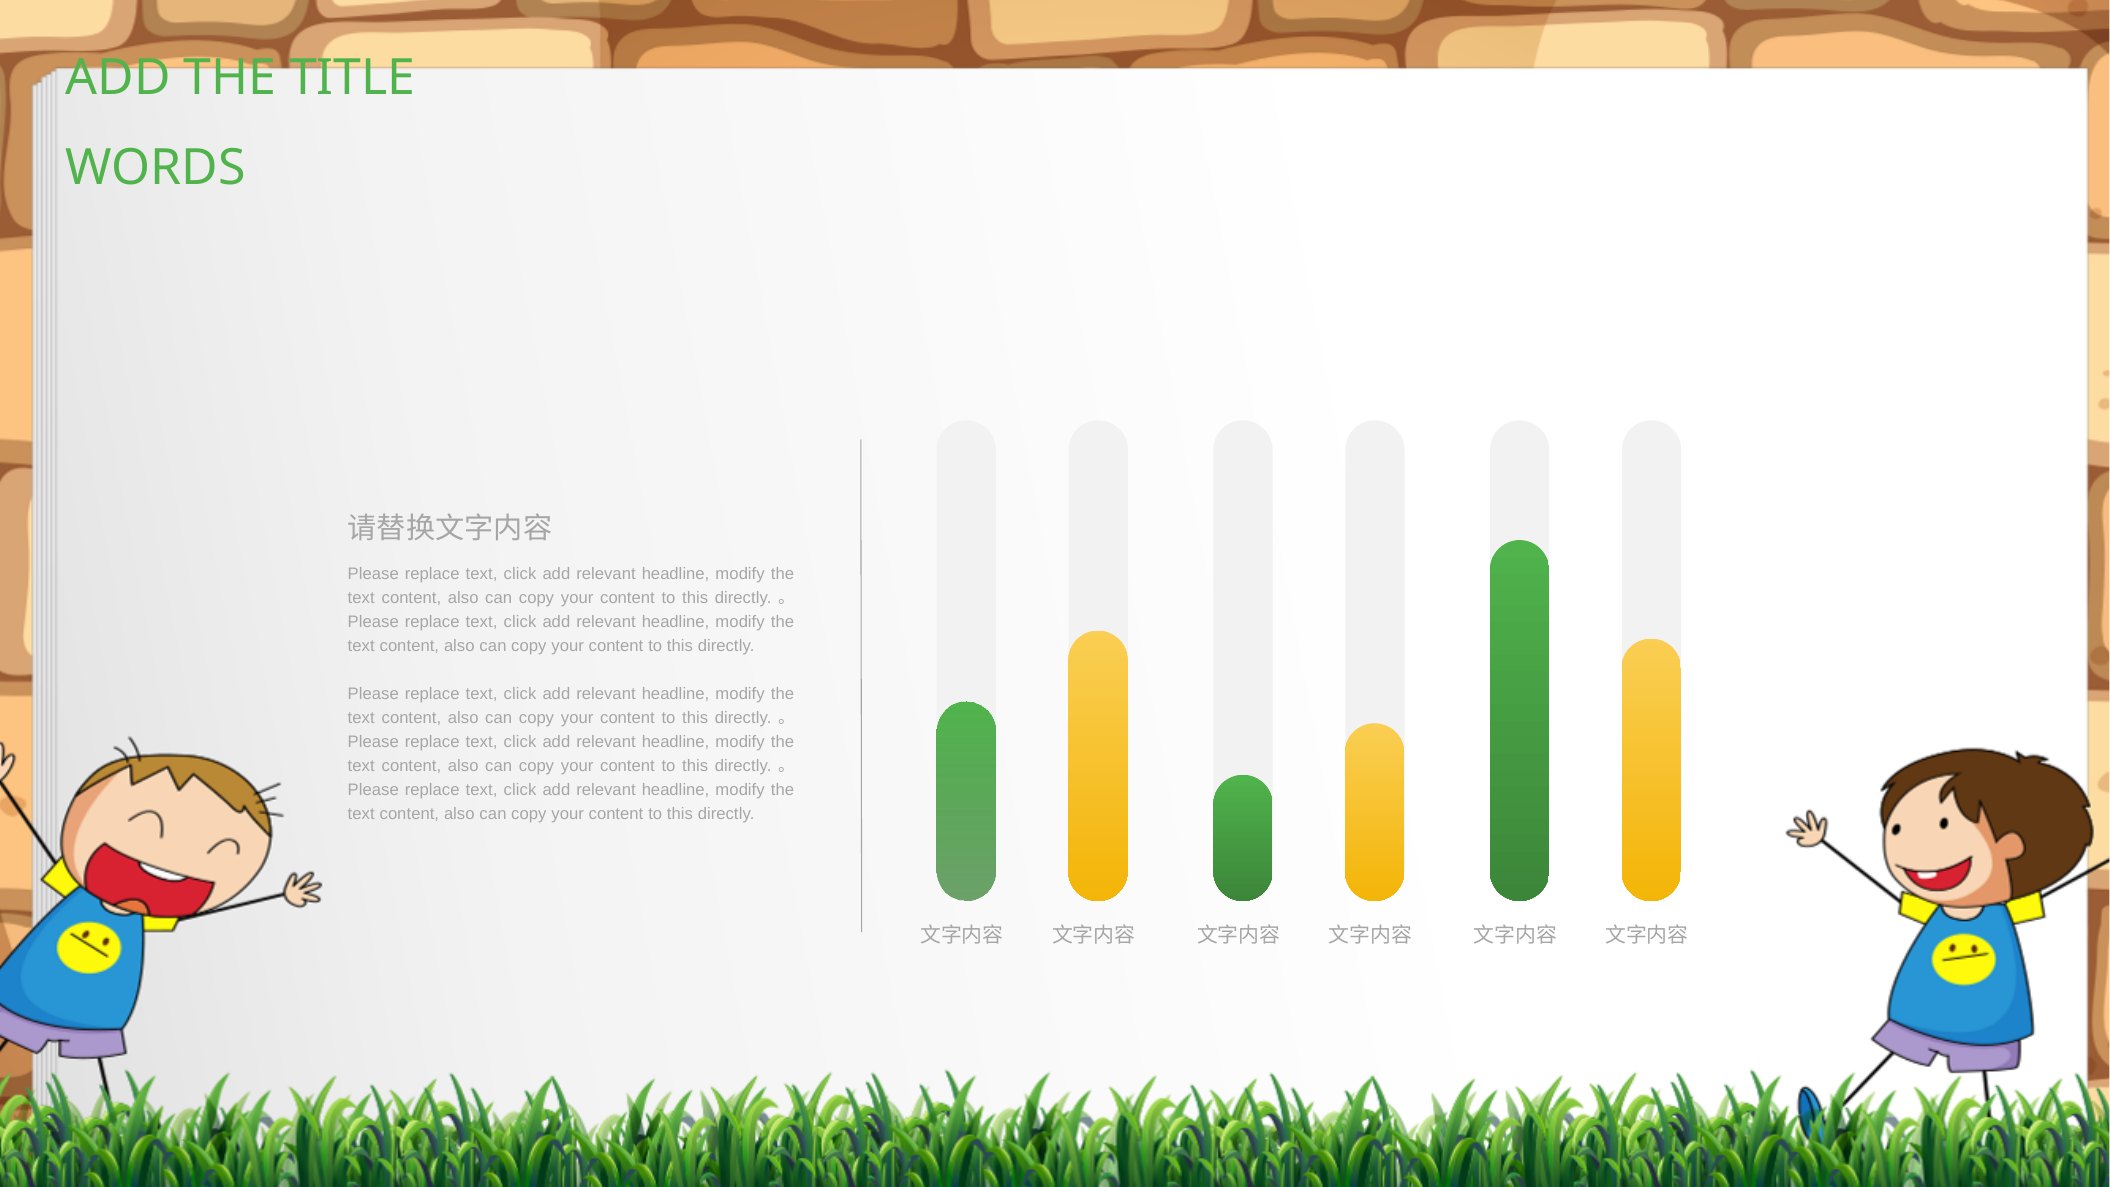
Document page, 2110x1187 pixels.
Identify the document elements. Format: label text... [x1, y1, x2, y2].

text_box ADD THE TITLE WORDS [50, 7, 583, 202]
text_box 文字内容 [1166, 916, 1297, 947]
text_box 文字内容 [1297, 916, 1442, 947]
text_box Please replace text, click add relevant headline, modify the text content, also can copy your content to this directly.。 Please replace text, click add relevant headline, modify the text content, also can copy your content to this directly. Please replace text, click add relevant headline, modify the text content, also can copy your content to this directly.。 Please replace text, click add relevant headline, modify the text content, also can copy your content to this directly.。 Please replace text, click add relevant headline, modify the text content, also can copy your content to this directly. [347, 559, 795, 823]
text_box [936, 420, 1682, 900]
text_box 文字内容 [1442, 916, 1574, 947]
text_box 文字内容 [1574, 916, 1720, 947]
picture [0, 0, 2110, 1187]
text_box 请替换文字内容 [347, 502, 657, 545]
text_box 文字内容 [889, 916, 1021, 947]
text_box 文字内容 [1021, 916, 1166, 947]
